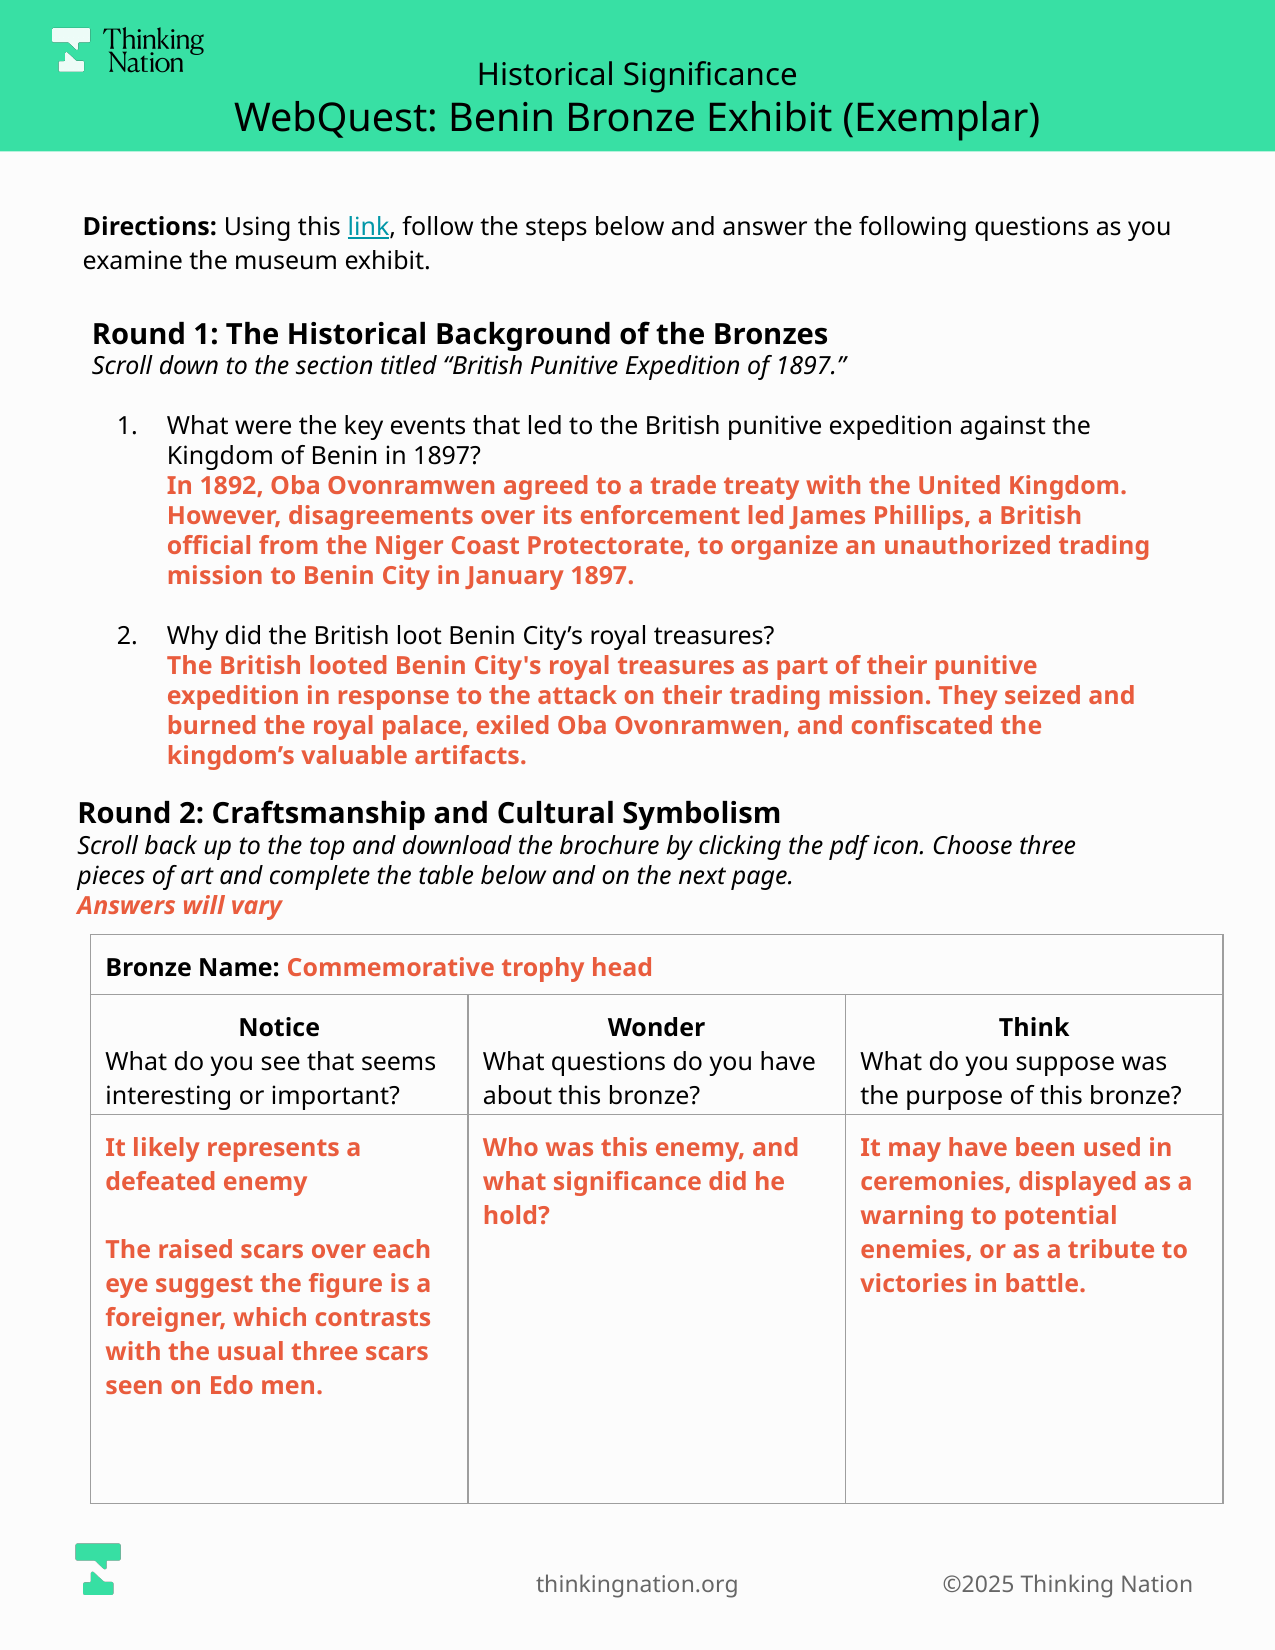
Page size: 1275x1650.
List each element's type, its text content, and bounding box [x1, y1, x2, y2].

table_cell Notice What do you see that seems interesting or important? [91, 995, 467, 1114]
table_cell It may have been used in ceremonies, displayed as a warning to potential enemies, or as a tribute to victories in battle. [846, 1115, 1222, 1503]
text_box Historical Significance WebQuest: Benin Bronze Exhibit (Exemplar) [0, 0, 1275, 152]
text_box Round 1: The Historical Background of the Bronzes Scroll down to the section titled “British Punitive Expedition of 1897.” What were the key events that led to the British punitive expedition against the Kingdom of Benin in 1897? In 1892, Oba Ovonramwen agreed to a trade treaty with the United Kingdom. However, disagreements over its enforcement led James Phillips, a British official from the Niger Coast Protectorate, to organize an unauthorized trading mission to Benin City in January 1897. Why did the British loot Benin City’s royal treasures? The British looted Benin City's royal treasures as part of their punitive expedition in response to the attack on their trading mission. They seized and burned the royal palace, exiled Oba Ovonramwen, and confiscated the kingdom’s valuable artifacts. [76, 299, 1172, 785]
picture [35, 13, 210, 87]
table_cell Who was this enemy, and what significance did he hold? [469, 1115, 845, 1503]
text_box Round 2: Craftsmanship and Cultural Symbolism Scroll back up to the top and download the brochure by clicking the pdf icon. Choose three pieces of art and complete the table below and on the next page. Answers will vary [62, 779, 1157, 935]
text_box thinkingnation.org [486, 1553, 789, 1605]
text_box ©2025 Thinking Nation [907, 1553, 1210, 1605]
text_box Directions: Using this link, follow the steps below and answer the following questions as you examine the museum exhibit. [67, 165, 1208, 290]
table_cell It likely represents a defeated enemy The raised scars over each eye suggest the figure is a foreigner, which contrasts with the usual three scars seen on Edo men. [91, 1115, 467, 1503]
table_header Bronze Name: Commemorative trophy head [91, 935, 1222, 994]
table_cell Think What do you suppose was the purpose of this bronze? [846, 995, 1222, 1114]
picture [62, 1533, 134, 1605]
table_cell Wonder What questions do you have about this bronze? [469, 995, 845, 1114]
